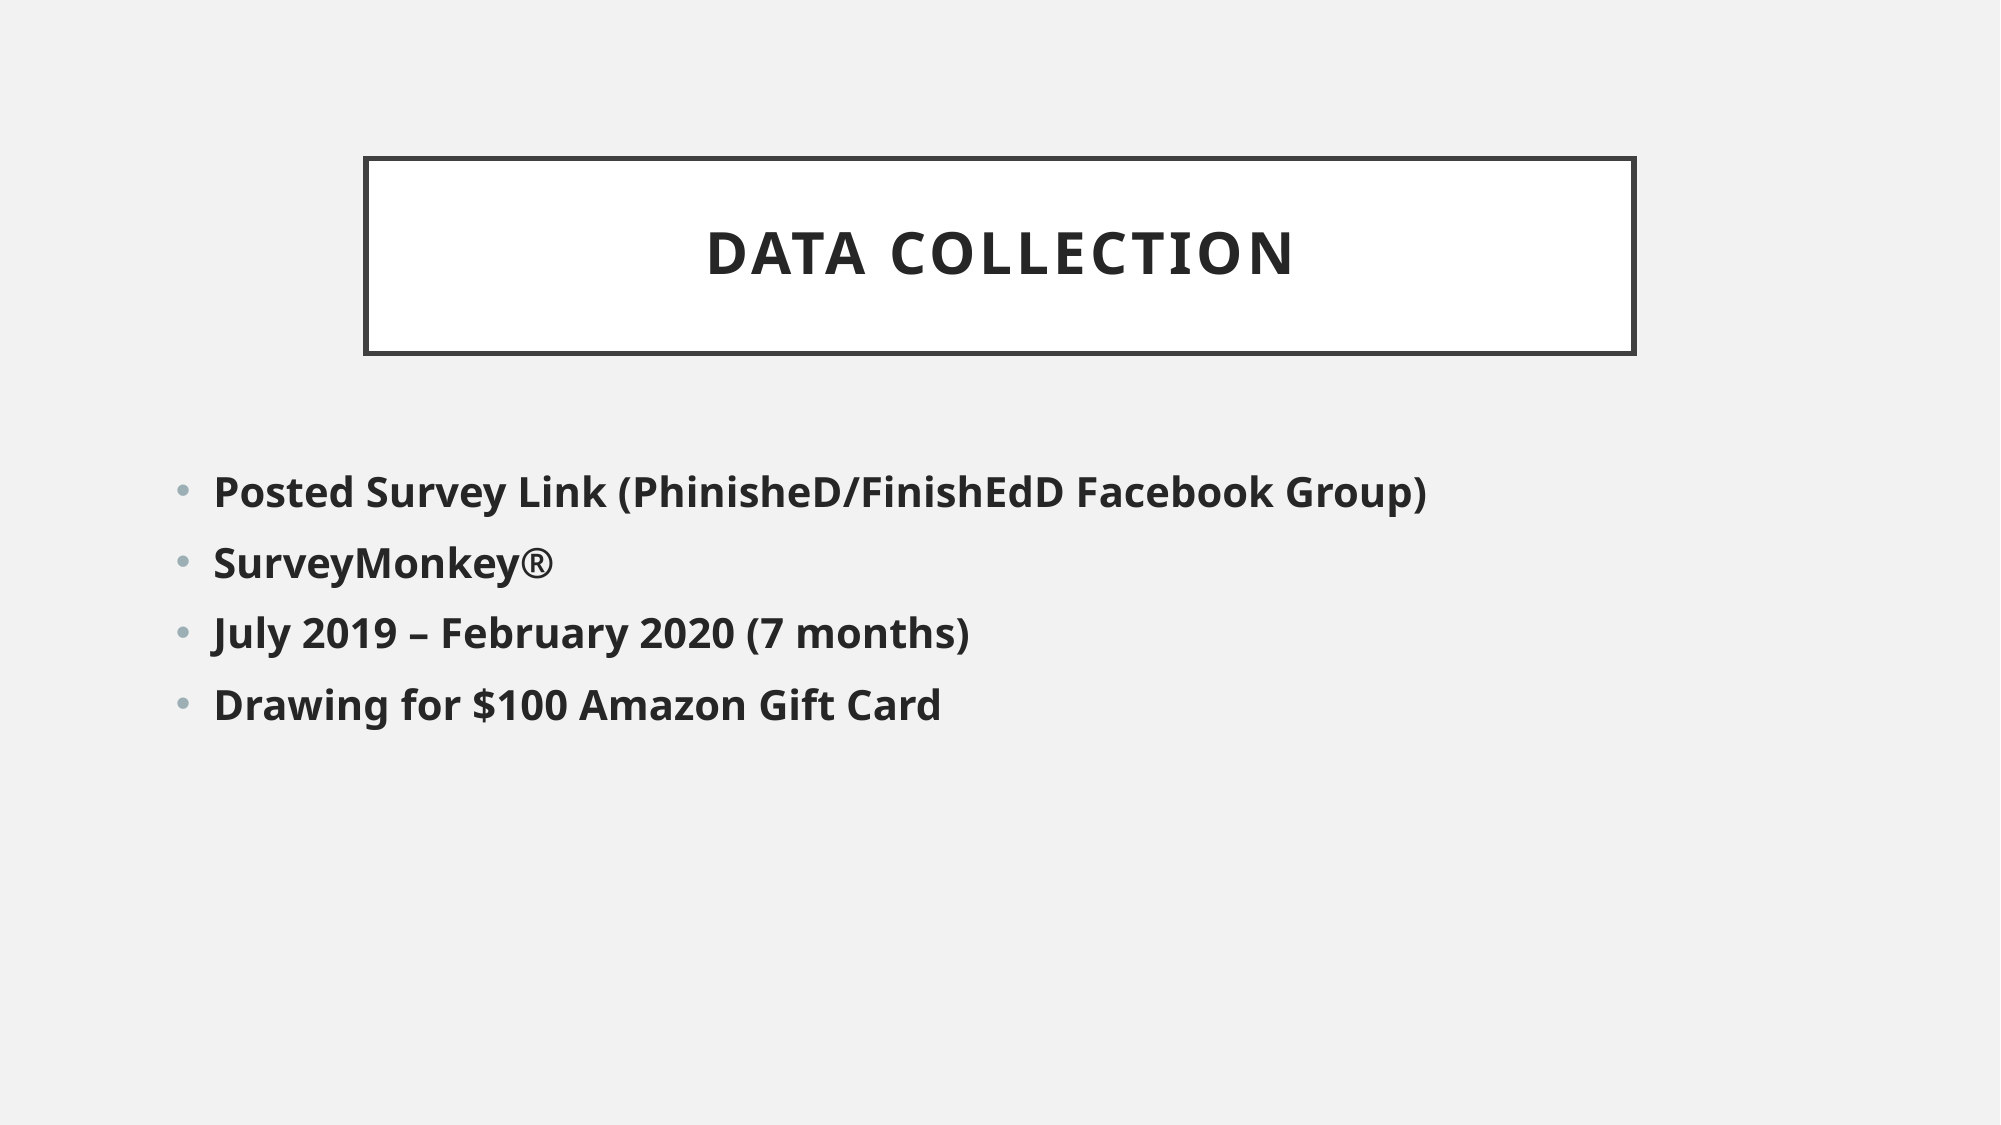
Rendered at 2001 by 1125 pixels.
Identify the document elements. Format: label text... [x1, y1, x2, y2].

list Posted Survey Link (PhinisheD/FinishEdD Facebook Group) SurveyMonkey® July 2019 – February 2020 (7 months) Drawing for $100 Amazon Gift Card [160, 457, 1840, 967]
title Data collection [363, 156, 1637, 356]
